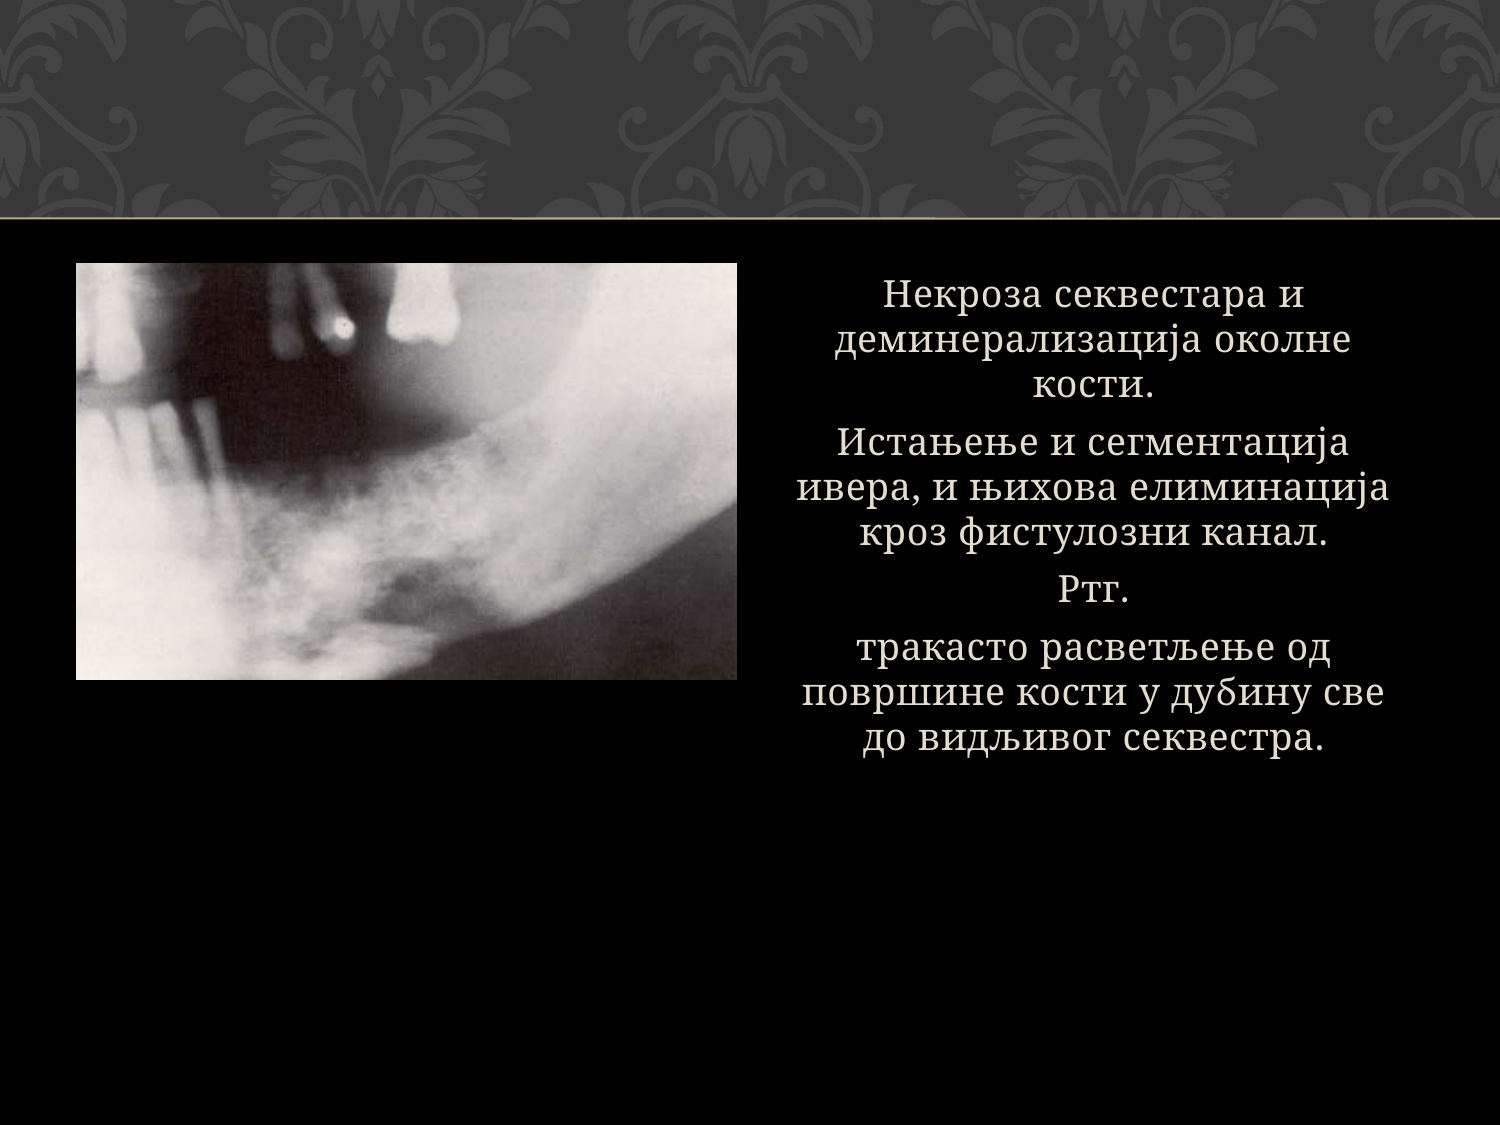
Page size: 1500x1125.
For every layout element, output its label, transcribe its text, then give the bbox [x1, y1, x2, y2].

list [74, 262, 738, 681]
list Некроза секвестара и деминерализација околне кости. Истањење и сегментација ивера, и њихова елиминација кроз фистулозни канал. Ртг. тракасто расветљење од површине кости у дубину све до видљивог секвестра. [762, 262, 1425, 1005]
